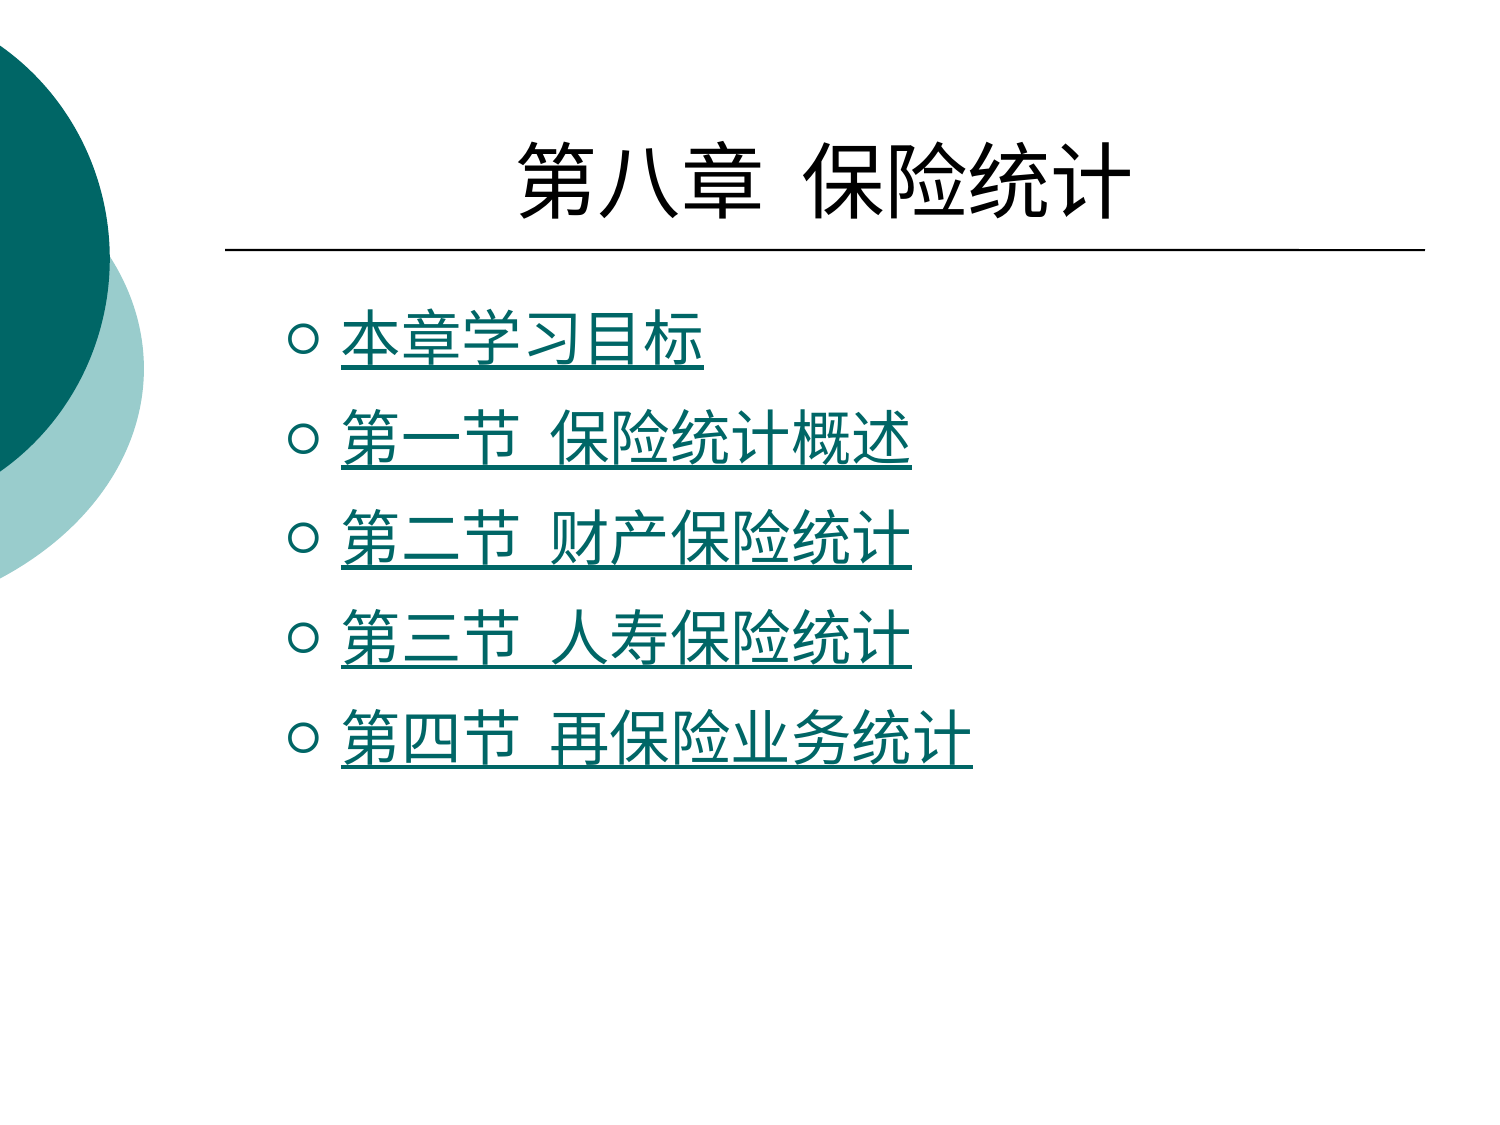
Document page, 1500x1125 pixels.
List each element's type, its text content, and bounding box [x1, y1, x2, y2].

list 本章学习目标 第一节 保险统计概述 第二节 财产保险统计 第三节 人寿保险统计 第四节 再保险业务统计 [269, 292, 1470, 969]
title 第八章 保险统计 [224, 49, 1425, 238]
